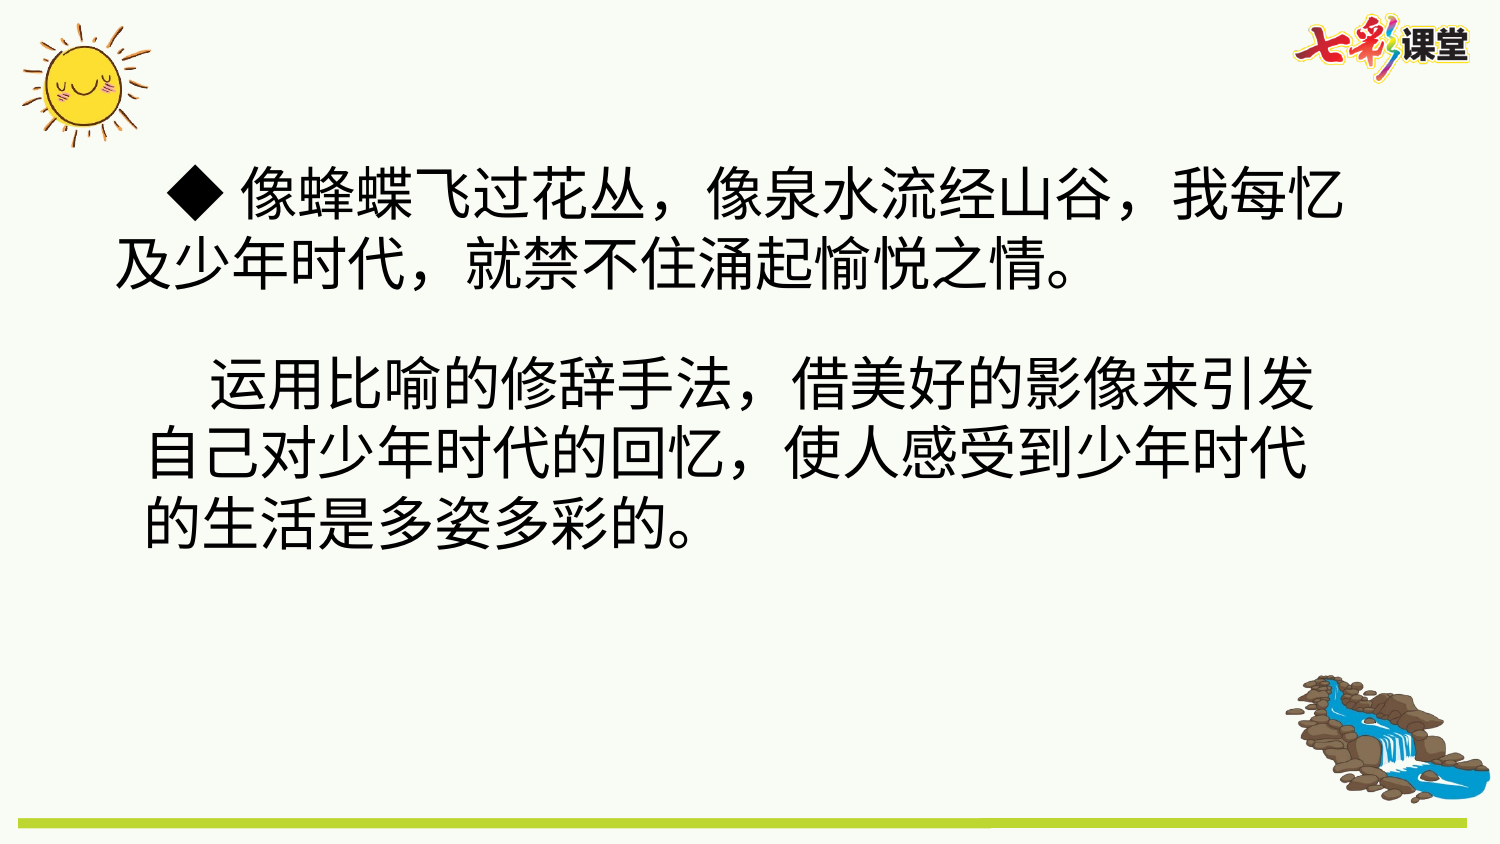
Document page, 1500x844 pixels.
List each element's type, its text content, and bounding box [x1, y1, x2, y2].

text_box ◆像蜂蝶飞过花丛，像泉水流经山谷，我每忆及少年时代，就禁不住涌起愉悦之情。 [100, 150, 1397, 305]
picture [0, 0, 173, 172]
text_box 运用比喻的修辞手法，借美好的影像来引发自己对少年时代的回忆，使人感受到少年时代的生活是多姿多彩的。 [128, 339, 1369, 564]
picture [1291, 9, 1472, 87]
picture [18, 625, 1500, 844]
